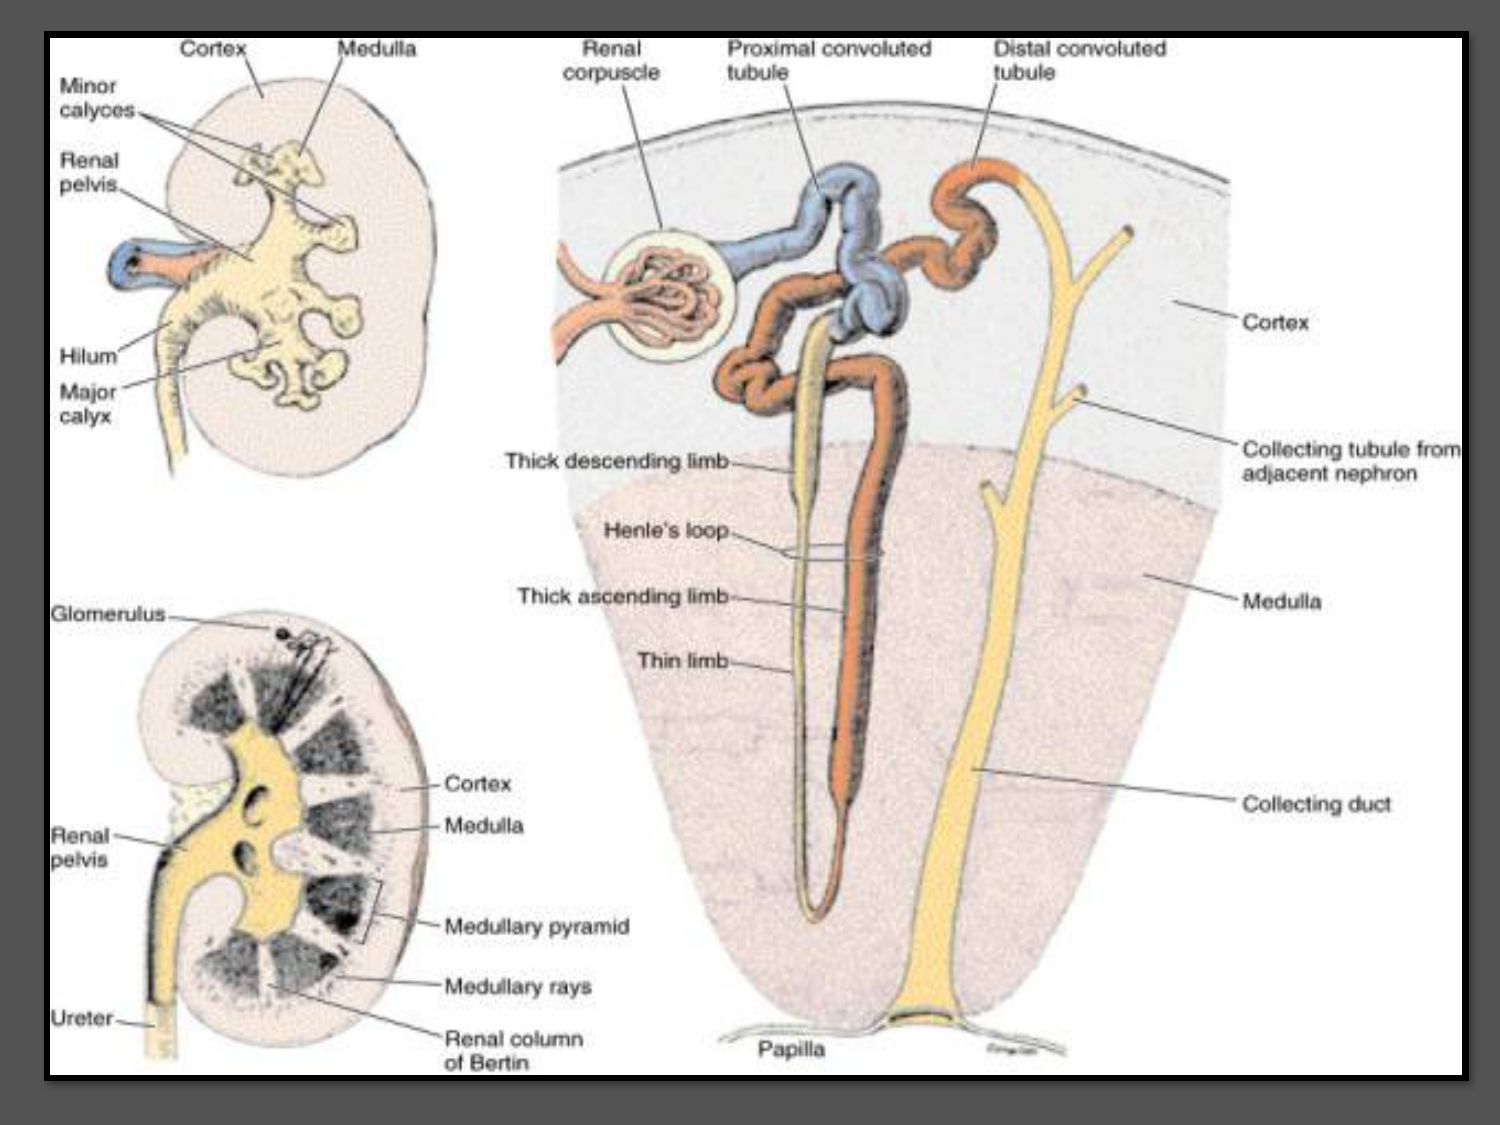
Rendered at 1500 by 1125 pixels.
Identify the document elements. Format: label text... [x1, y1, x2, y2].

title N [37, 24, 45, 38]
picture [49, 36, 1463, 1076]
